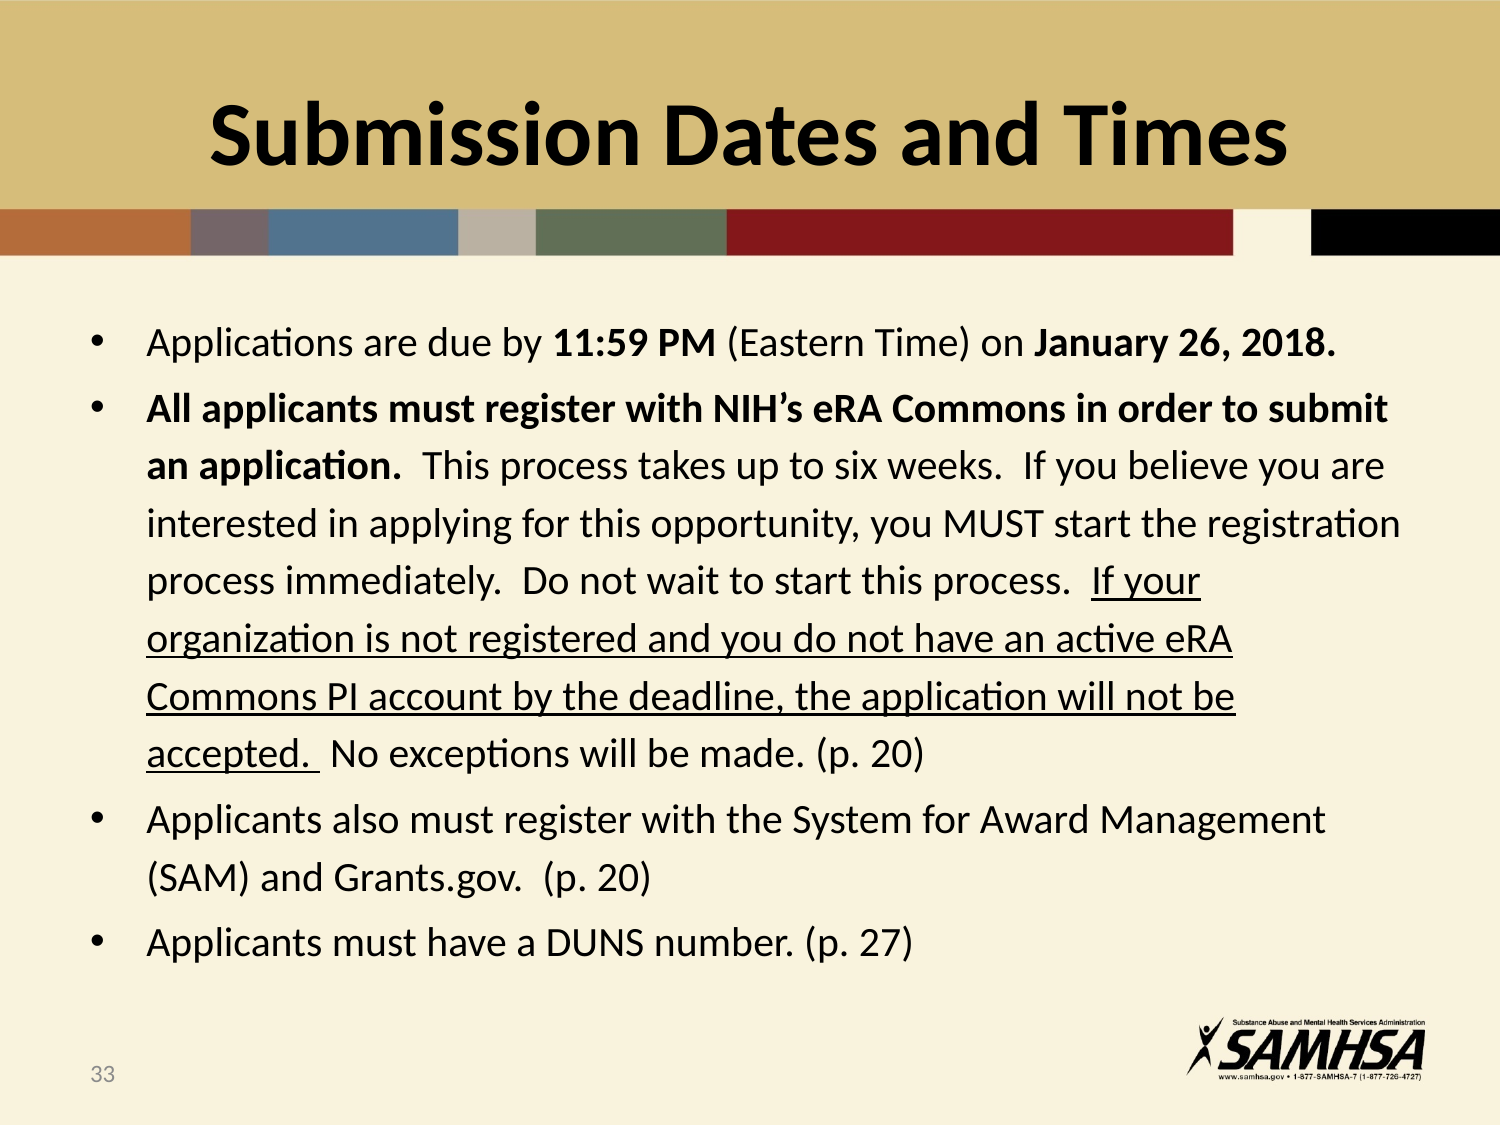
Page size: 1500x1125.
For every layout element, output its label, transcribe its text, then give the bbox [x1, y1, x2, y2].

picture [0, 0, 1500, 1125]
title Submission Dates and Times [74, 44, 1426, 213]
slide_number 33 [75, 1042, 425, 1103]
list Applications are due by 11:59 PM (Eastern Time) on January 26, 2018. All applicants must register with NIH’s eRA Commons in order to submit an application. This process takes up to six weeks. If you believe you are interested in applying for this opportunity, you MUST start the registration process immediately. Do not wait to start this process. If your organization is not registered and you do not have an active eRA Commons PI account by the deadline, the application will not be accepted. No exceptions will be made. (p. 20) Applicants also must register with the System for Award Management (SAM) and Grants.gov. (p. 20) Applicants must have a DUNS number. (p. 27) [74, 299, 1426, 1006]
